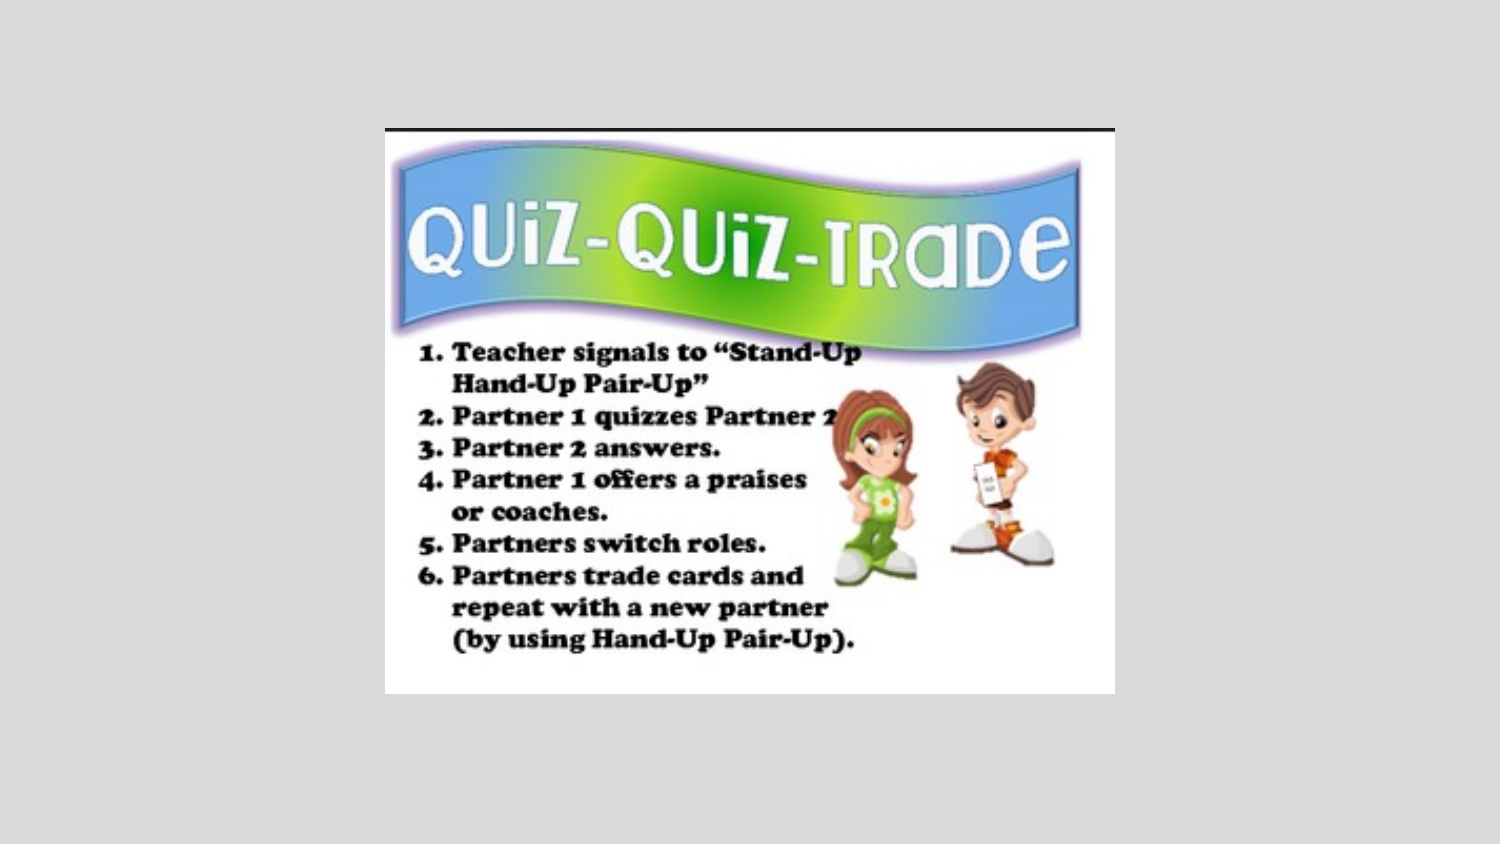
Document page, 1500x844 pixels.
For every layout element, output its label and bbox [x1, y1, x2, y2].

picture [385, 128, 1115, 694]
